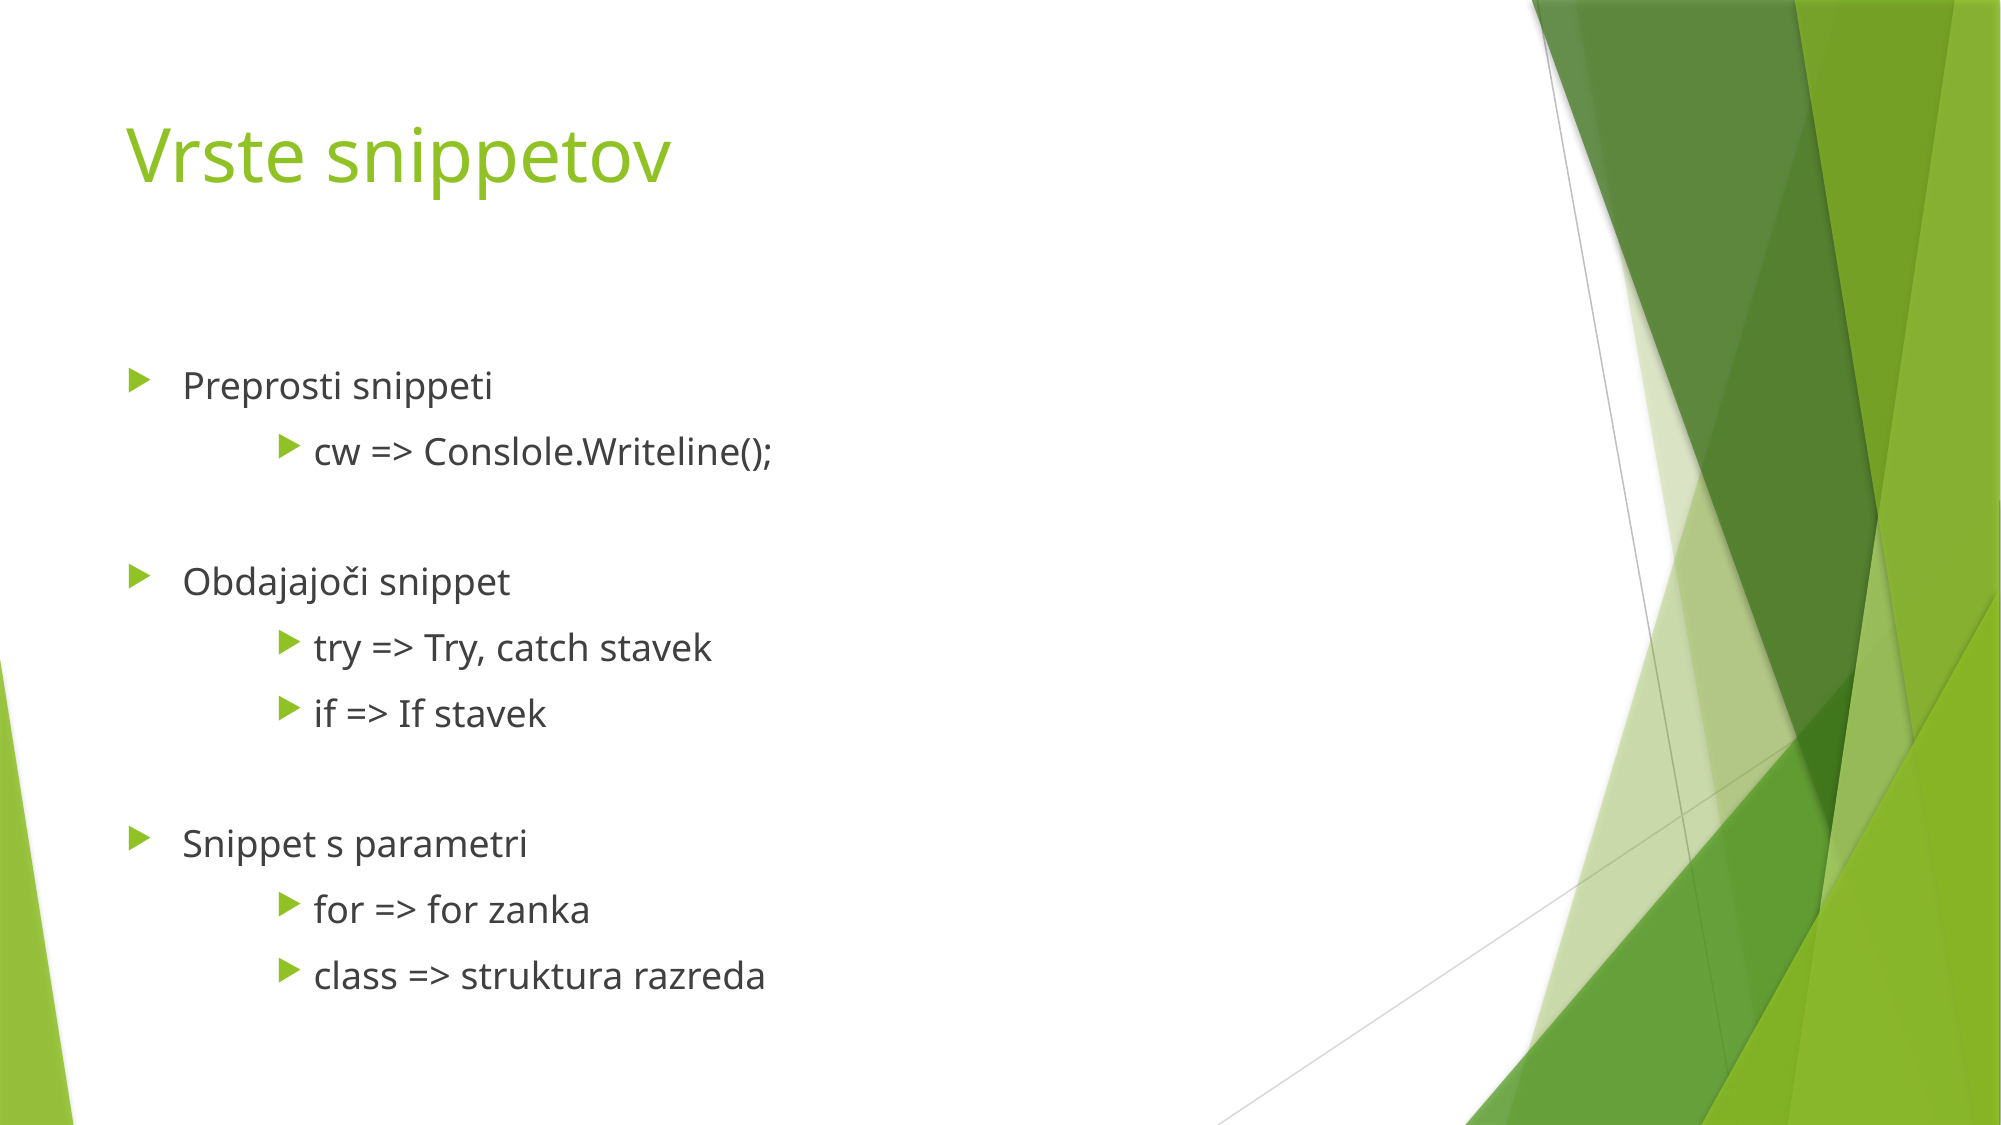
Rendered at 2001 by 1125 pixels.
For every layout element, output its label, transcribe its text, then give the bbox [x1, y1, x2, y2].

title Vrste snippetov [111, 99, 1522, 317]
list Preprosti snippeti cw => Conslole.Writeline(); Obdajajoči snippet try => Try, catch stavek if => If stavek Snippet s parametri for => for zanka class => struktura razreda [111, 354, 1522, 992]
